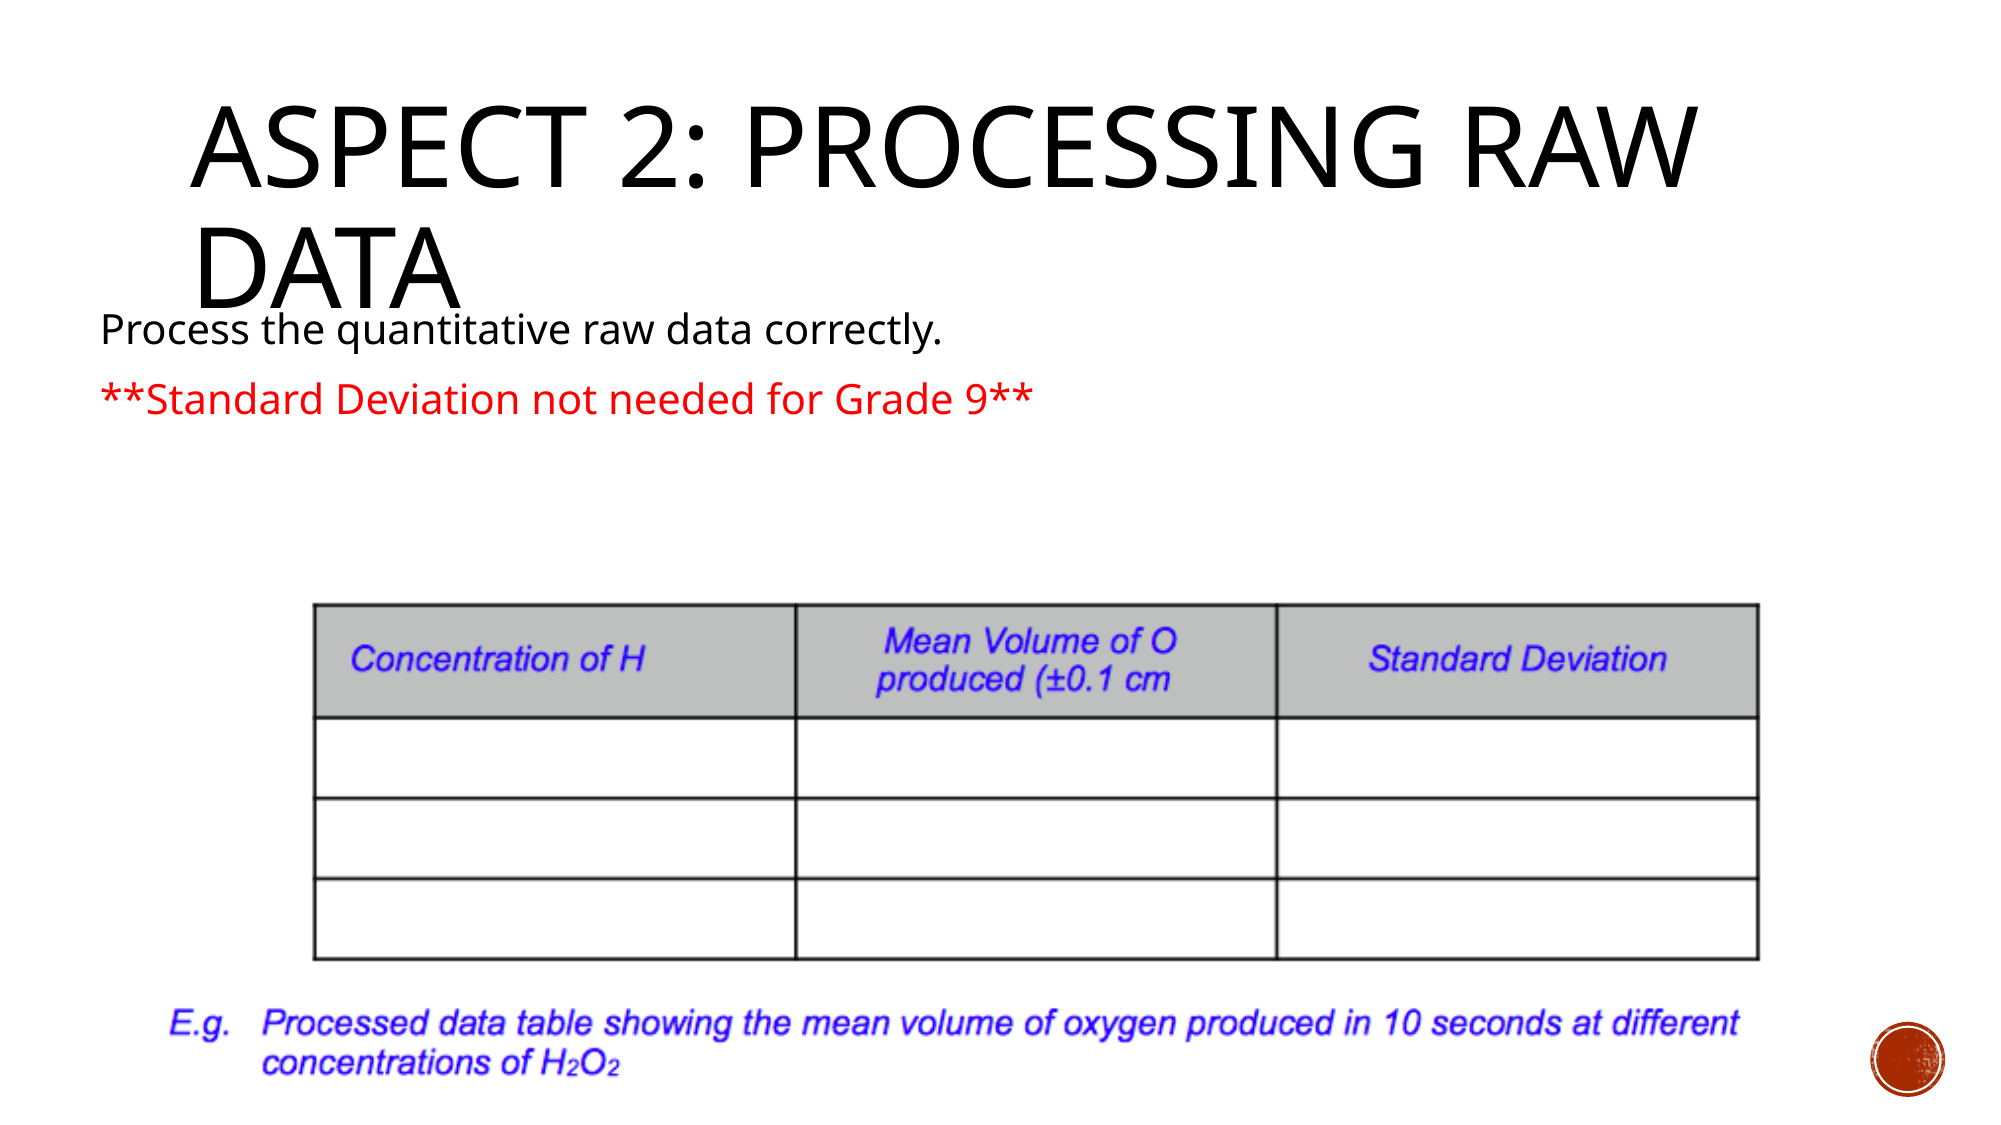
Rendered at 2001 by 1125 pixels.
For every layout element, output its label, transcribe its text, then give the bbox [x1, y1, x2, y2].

picture [145, 564, 1795, 1088]
list Process the quantitative raw data correctly. **Standard Deviation not needed for Grade 9** [84, 300, 1941, 1037]
title Aspect 2: Processing raw data [175, 79, 1826, 300]
